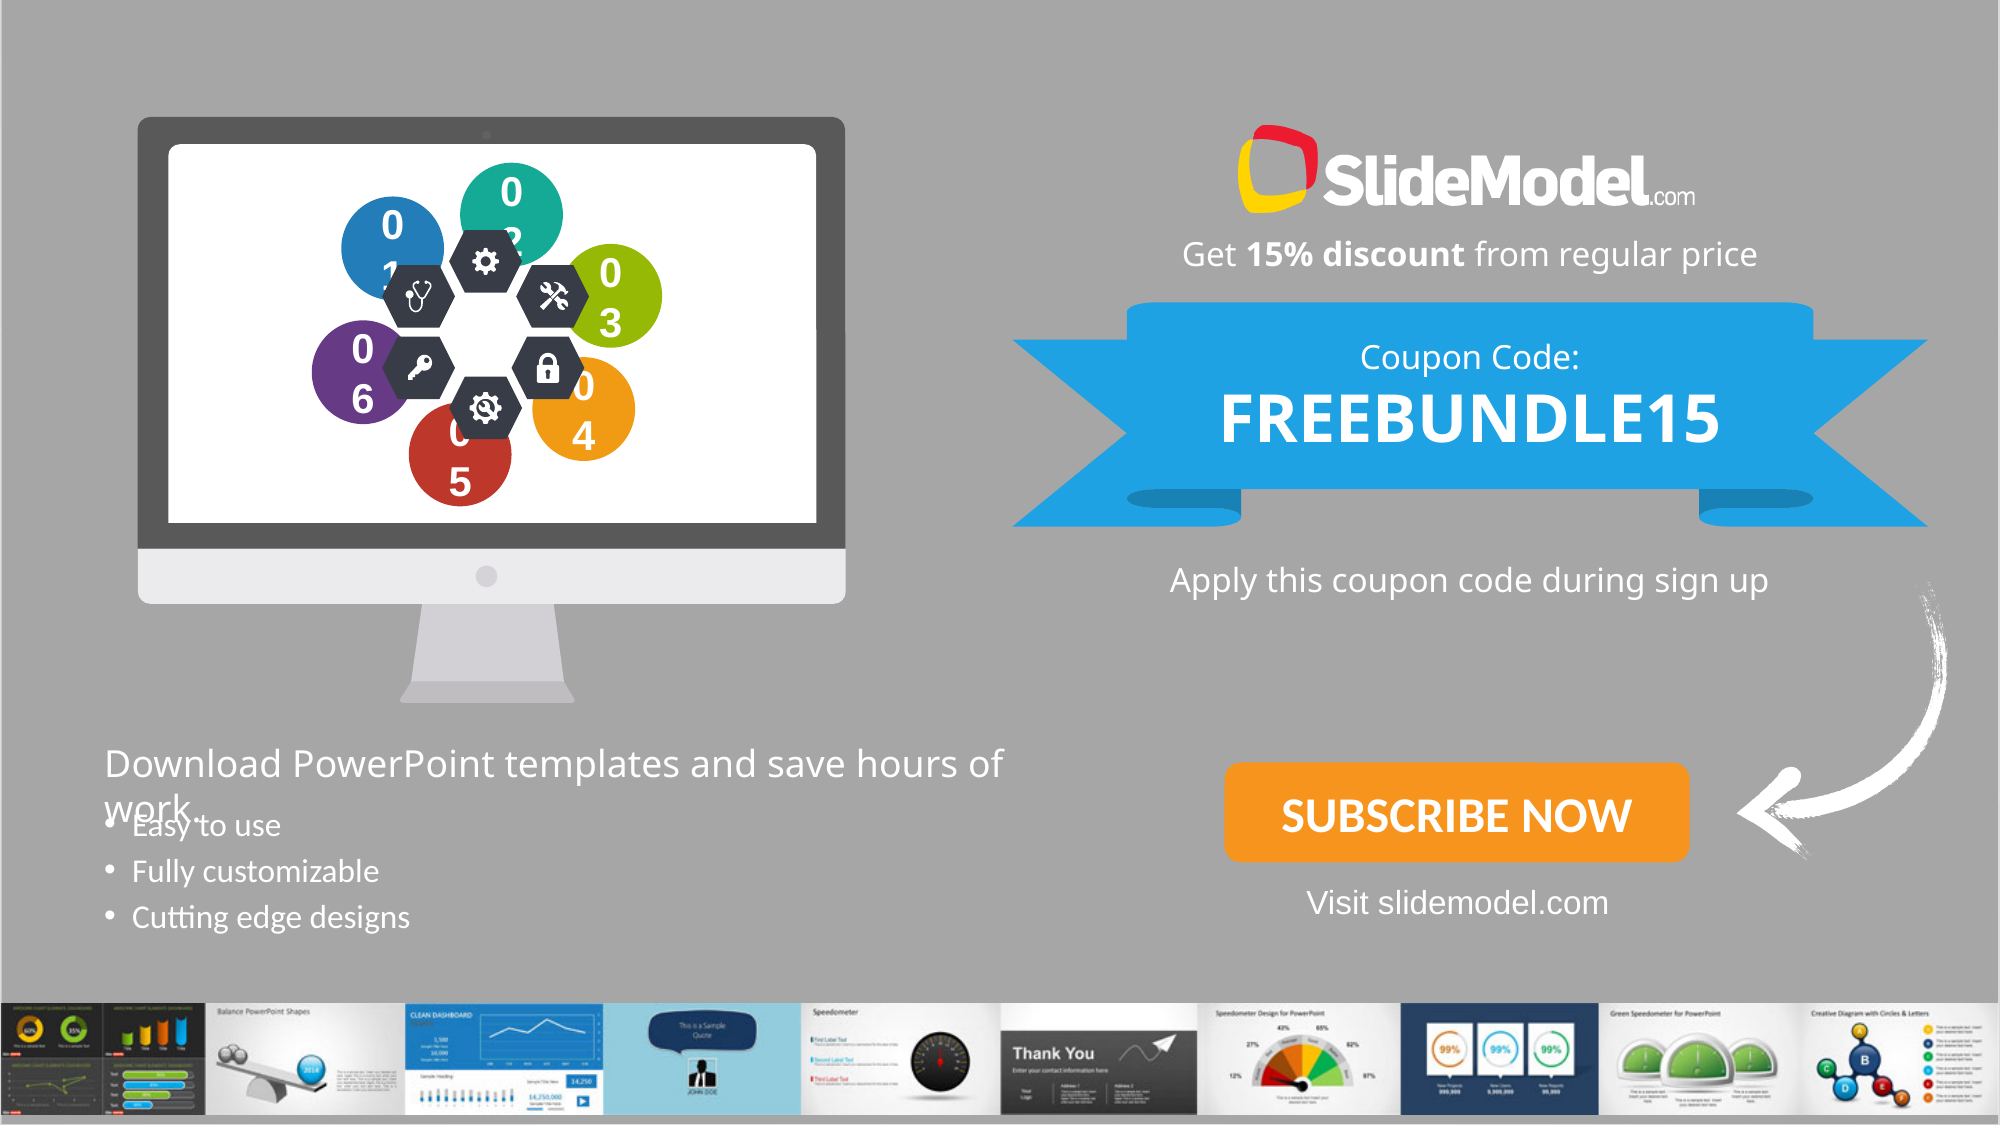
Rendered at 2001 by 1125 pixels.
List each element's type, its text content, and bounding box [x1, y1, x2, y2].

picture [1, 1003, 1999, 1115]
text_box Visit slidemodel.com [1247, 874, 1669, 928]
text_box SUBSCRIBE NOW [1222, 760, 1692, 865]
text_box [1012, 302, 1928, 527]
text_box [0, 0, 2000, 1004]
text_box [137, 116, 846, 704]
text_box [311, 162, 663, 507]
text_box Easy to use Fully customizable Cutting edge designs [89, 838, 863, 943]
text_box Coupon Code: FREEBUNDLE15 [1173, 329, 1767, 464]
text_box [1736, 594, 1948, 861]
text_box Apply this coupon code during sign up [1129, 551, 1811, 607]
picture [1237, 125, 1696, 213]
text_box Download PowerPoint templates and save hours of work. [89, 732, 1059, 838]
text_box [1928, 587, 1937, 601]
text_box Get 15% discount from regular price [1058, 225, 1882, 281]
